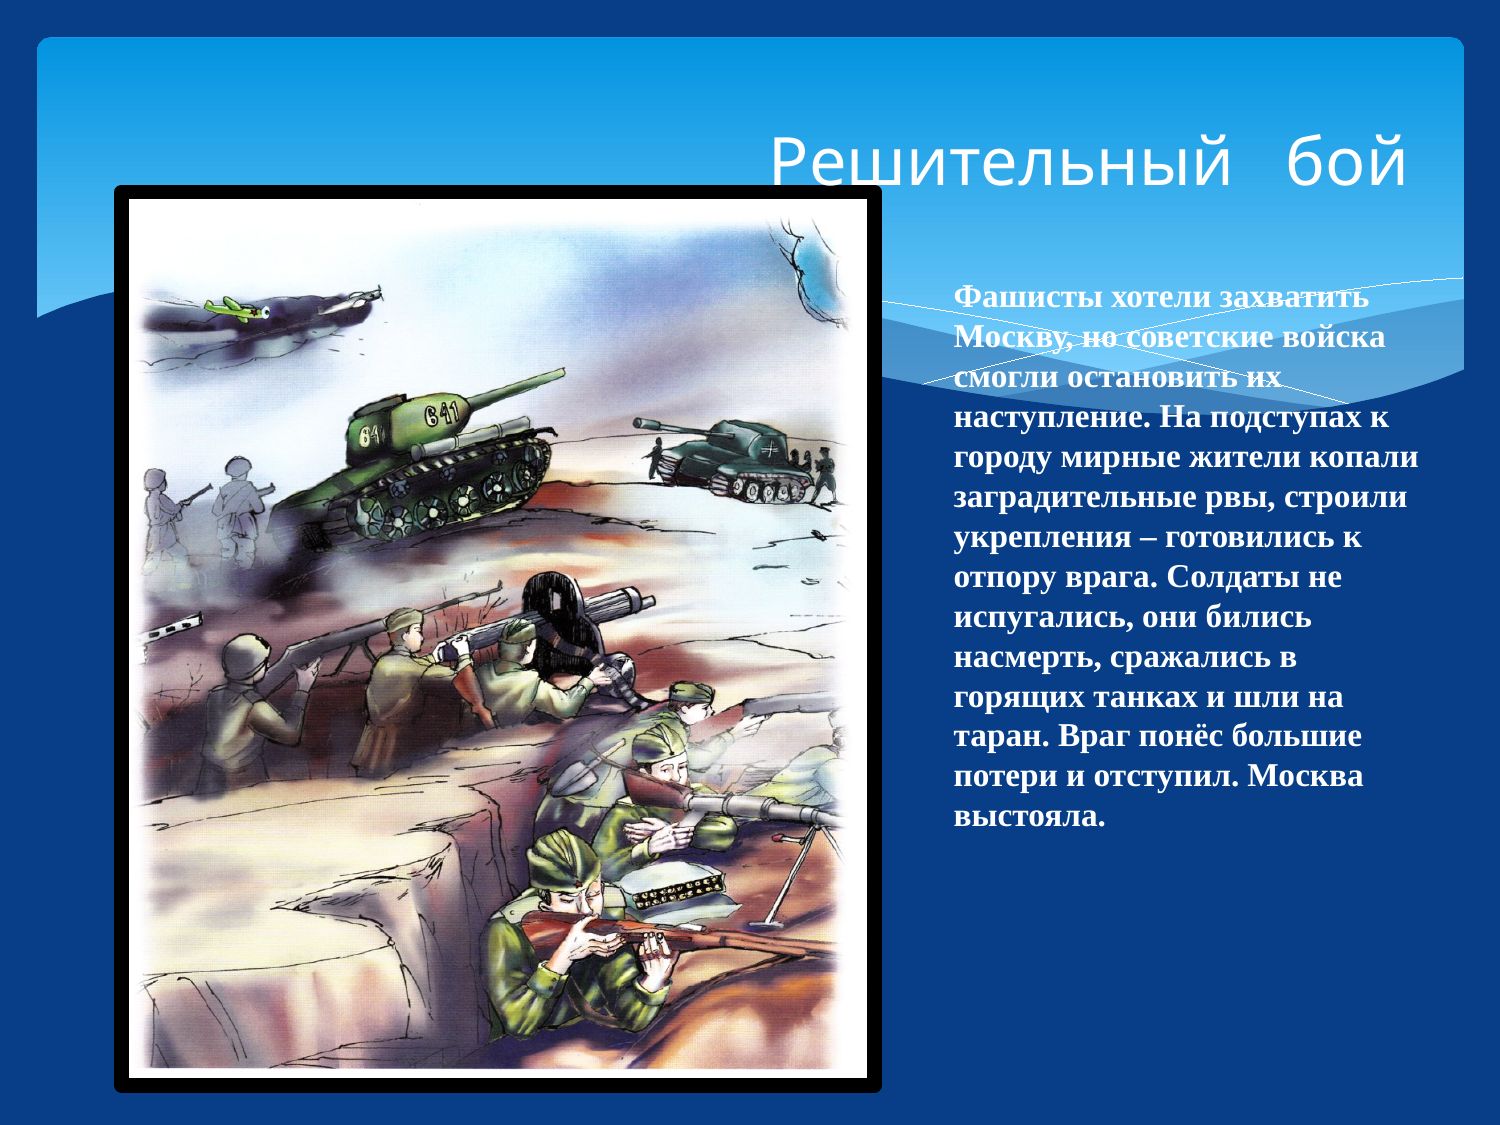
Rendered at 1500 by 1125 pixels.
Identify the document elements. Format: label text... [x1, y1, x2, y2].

text_box [882, 269, 939, 328]
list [128, 198, 868, 1079]
text_box [874, 328, 939, 389]
title Решительный бой [75, 55, 1425, 261]
text_box Фашисты хотели захватить Москву, но советские войска смогли остановить их наступление. На подступах к городу мирные жители копали заградительные рвы, строили укрепления – готовились к отпору врага. Солдаты не испугались, они бились насмерть, сражались в горящих танках и шли на таран. Враг понёс большие потери и отступил. Москва выстояла. [939, 267, 1443, 881]
